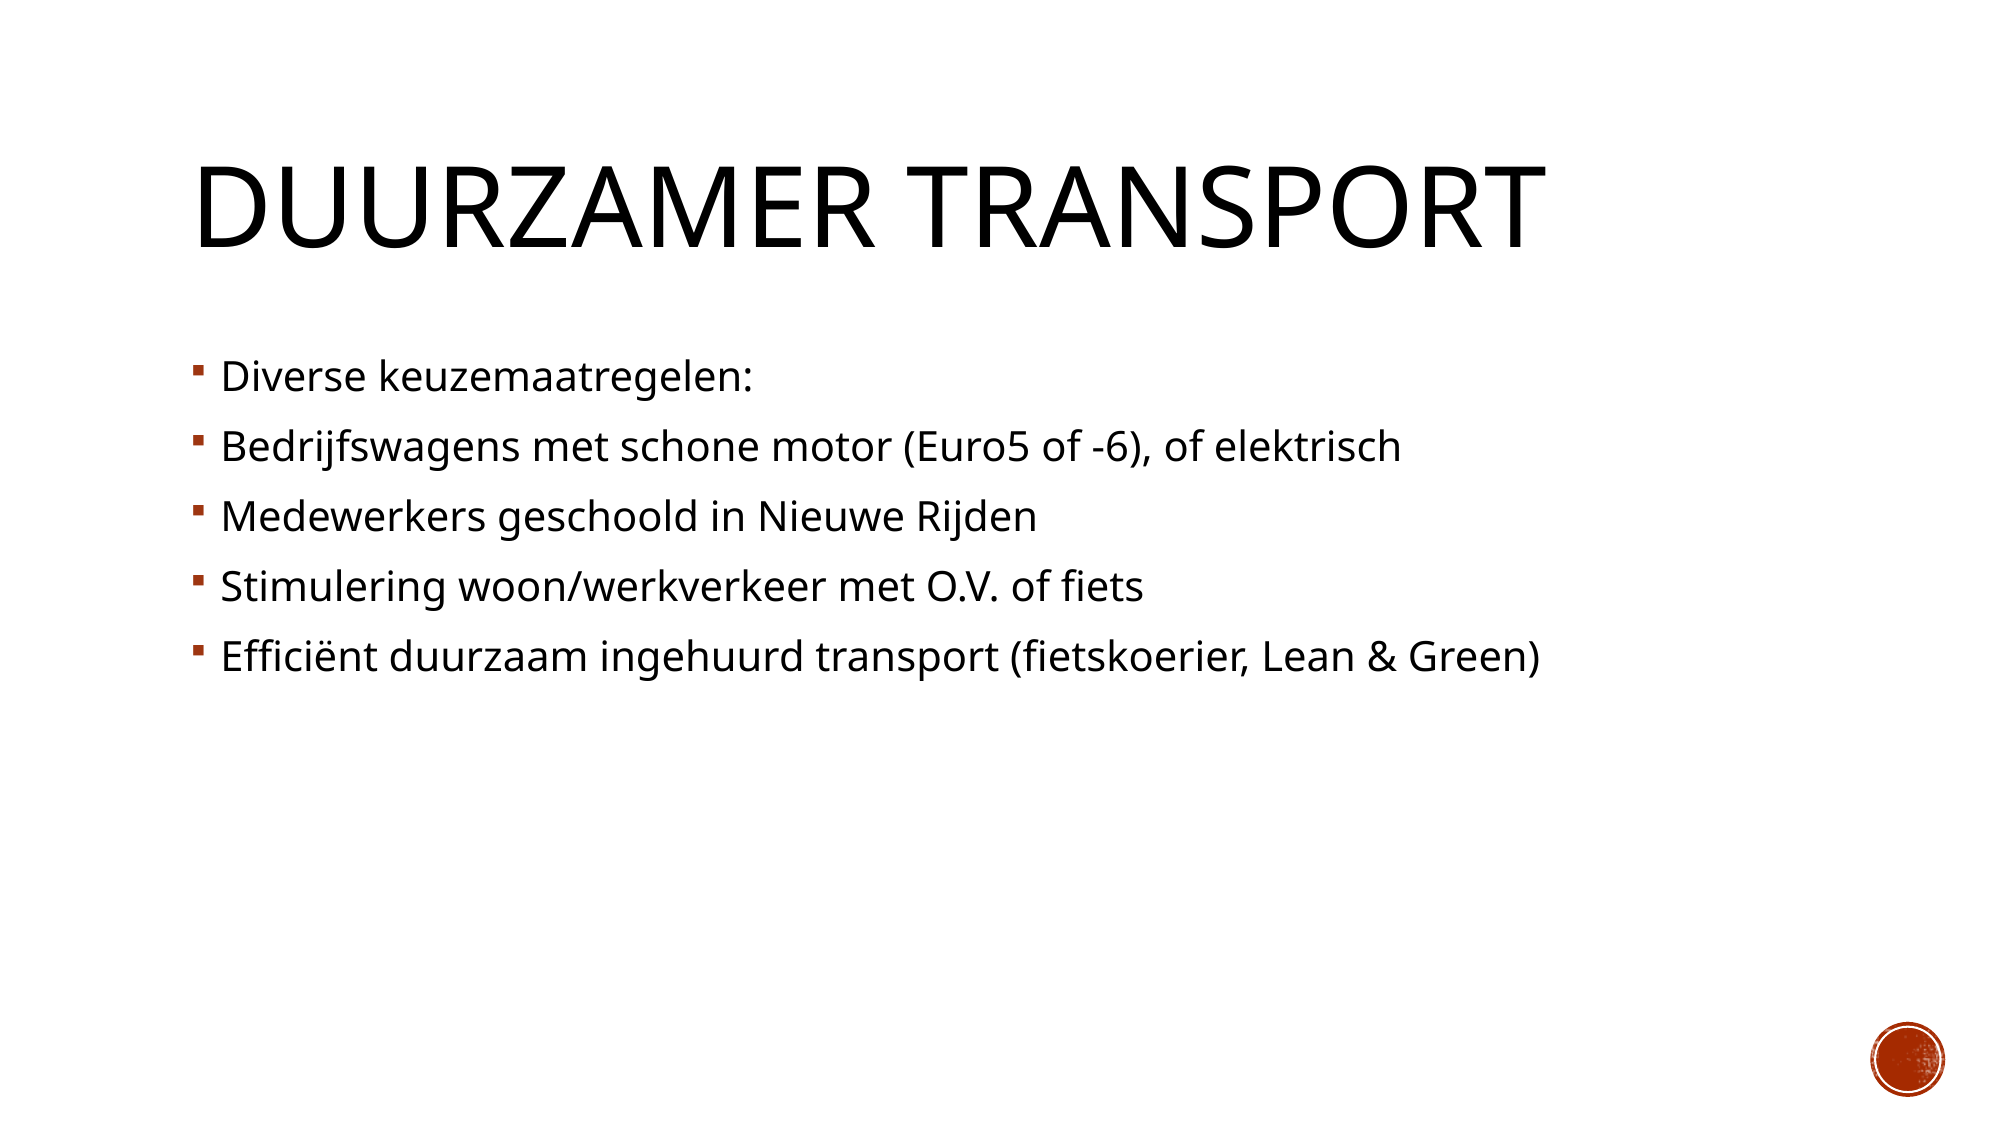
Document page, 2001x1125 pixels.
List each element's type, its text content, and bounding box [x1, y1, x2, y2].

list Diverse keuzemaatregelen: Bedrijfswagens met schone motor (Euro5 of -6), of elektrisch Medewerkers geschoold in Nieuwe Rijden Stimulering woon/werkverkeer met O.V. of fiets Efficiënt duurzaam ingehuurd transport (fietskoerier, Lean & Green) [175, 348, 1826, 1013]
title Duurzamer transport [175, 79, 1826, 344]
